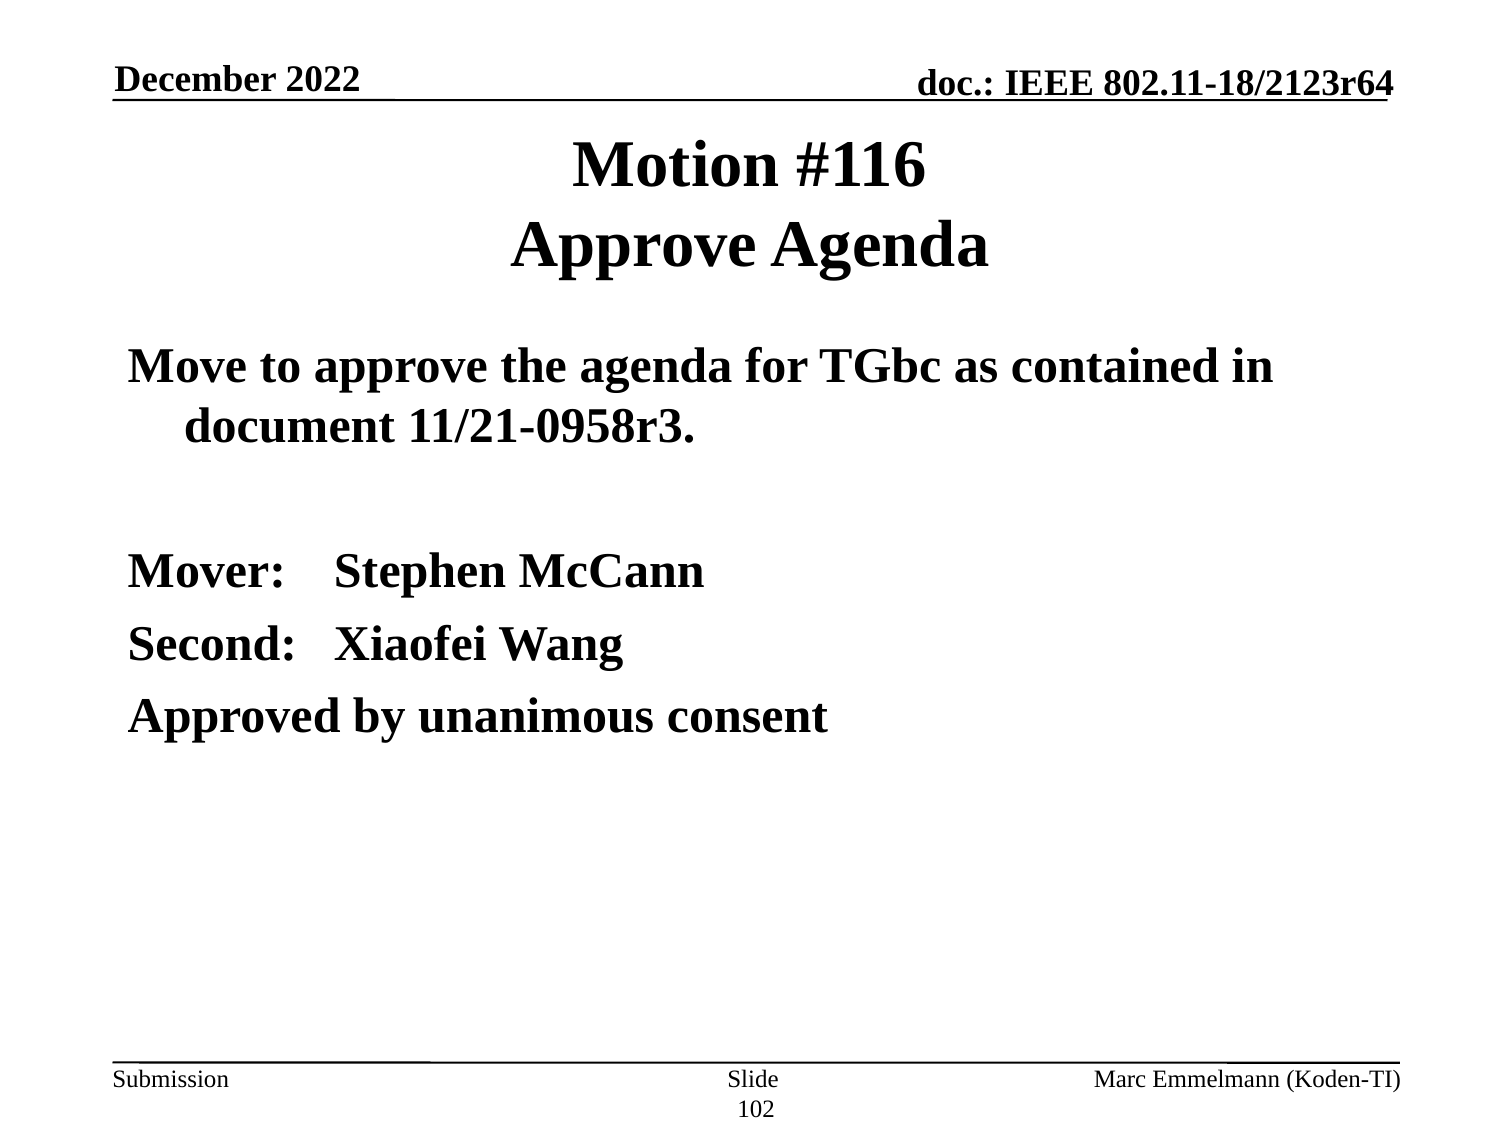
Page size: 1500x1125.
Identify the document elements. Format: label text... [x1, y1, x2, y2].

title Motion #116 Approve Agenda [112, 112, 1388, 288]
footer Marc Emmelmann (Koden-TI) [878, 1061, 1402, 1093]
slide_number Slide 102 [712, 1061, 800, 1123]
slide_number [114, 54, 423, 100]
list Move to approve the agenda for TGbc as contained in document 11/21-0958r3. Mover: Stephen McCann Second: Xiaofei Wang Approved by unanimous consent [112, 324, 1388, 1000]
